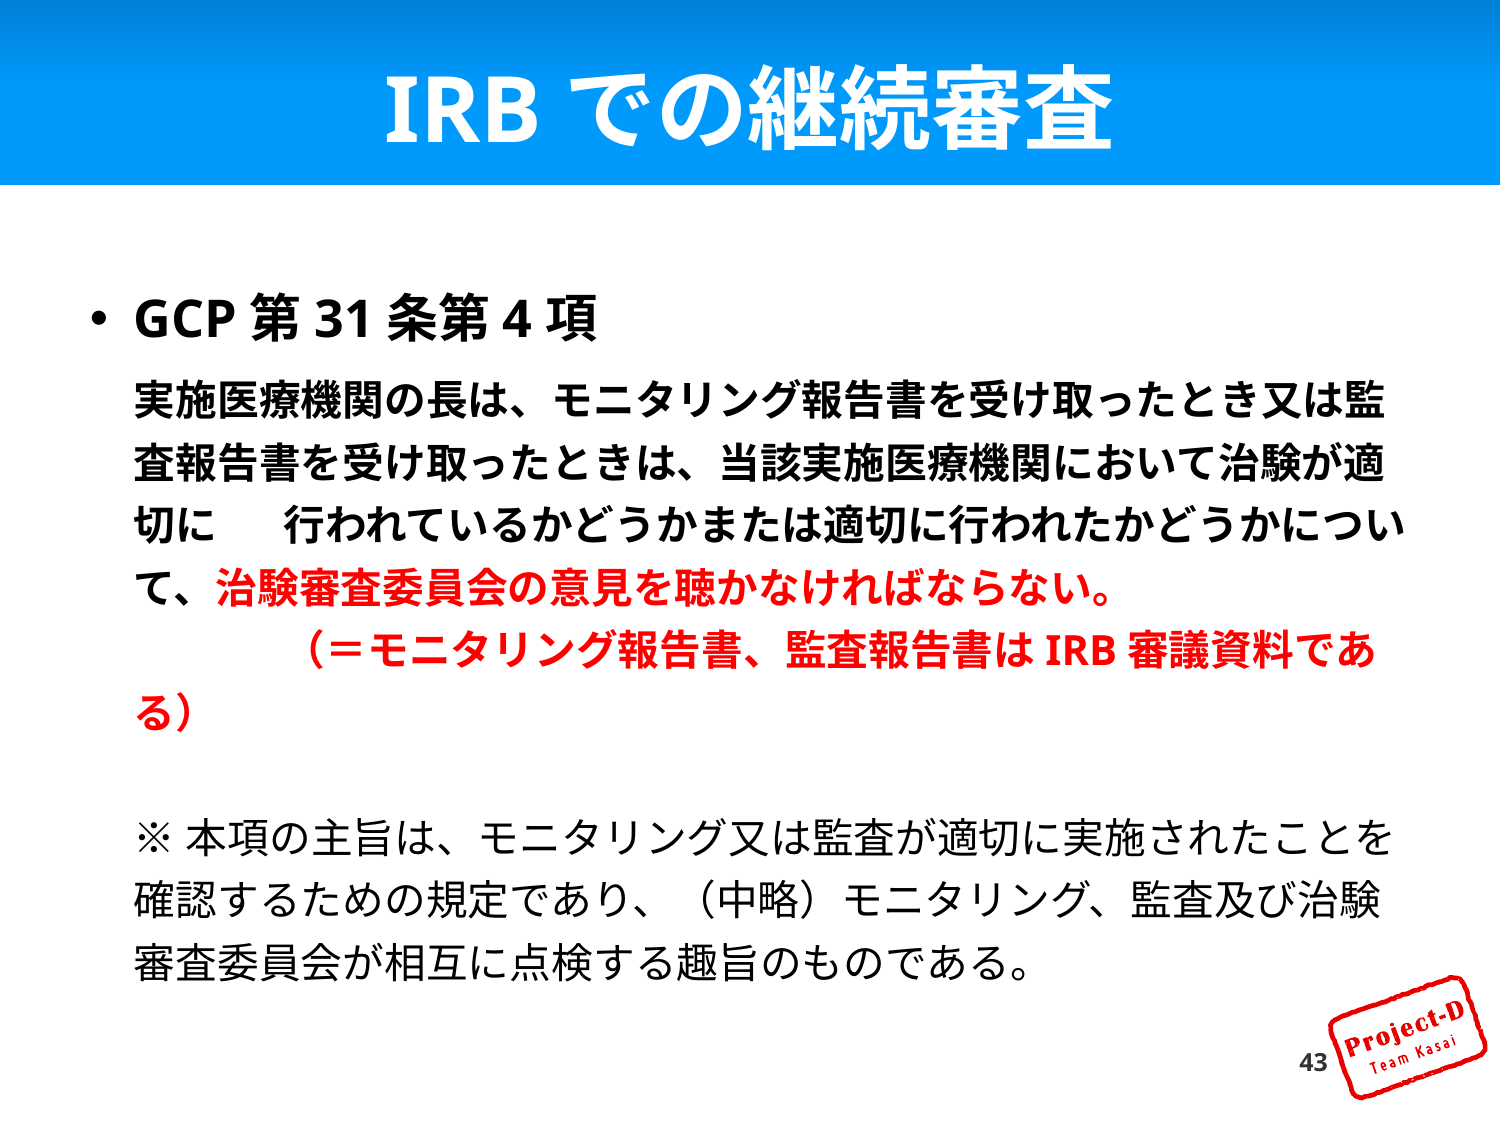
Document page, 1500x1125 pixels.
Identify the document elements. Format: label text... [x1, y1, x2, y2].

list GCP第31条第4項 実施医療機関の長は、モニタリング報告書を受け取ったとき又は監査報告書を受け取ったときは、当該実施医療機関において治験が適切に 行われているかどうかまたは適切に行われたかどうかについて、治験審査委員会の意見を聴かなければならない。 （＝モニタリング報告書、監査報告書はIRB審議資料である） ※本項の主旨は、モニタリング又は監査が適切に実施されたことを確認するための規定であり、（中略）モニタリング、監査及び治験審査委員会が相互に点検する趣旨のものである。 [75, 262, 1421, 1005]
picture [1327, 974, 1488, 1101]
title IRBでの継続審査 [0, 0, 1500, 185]
